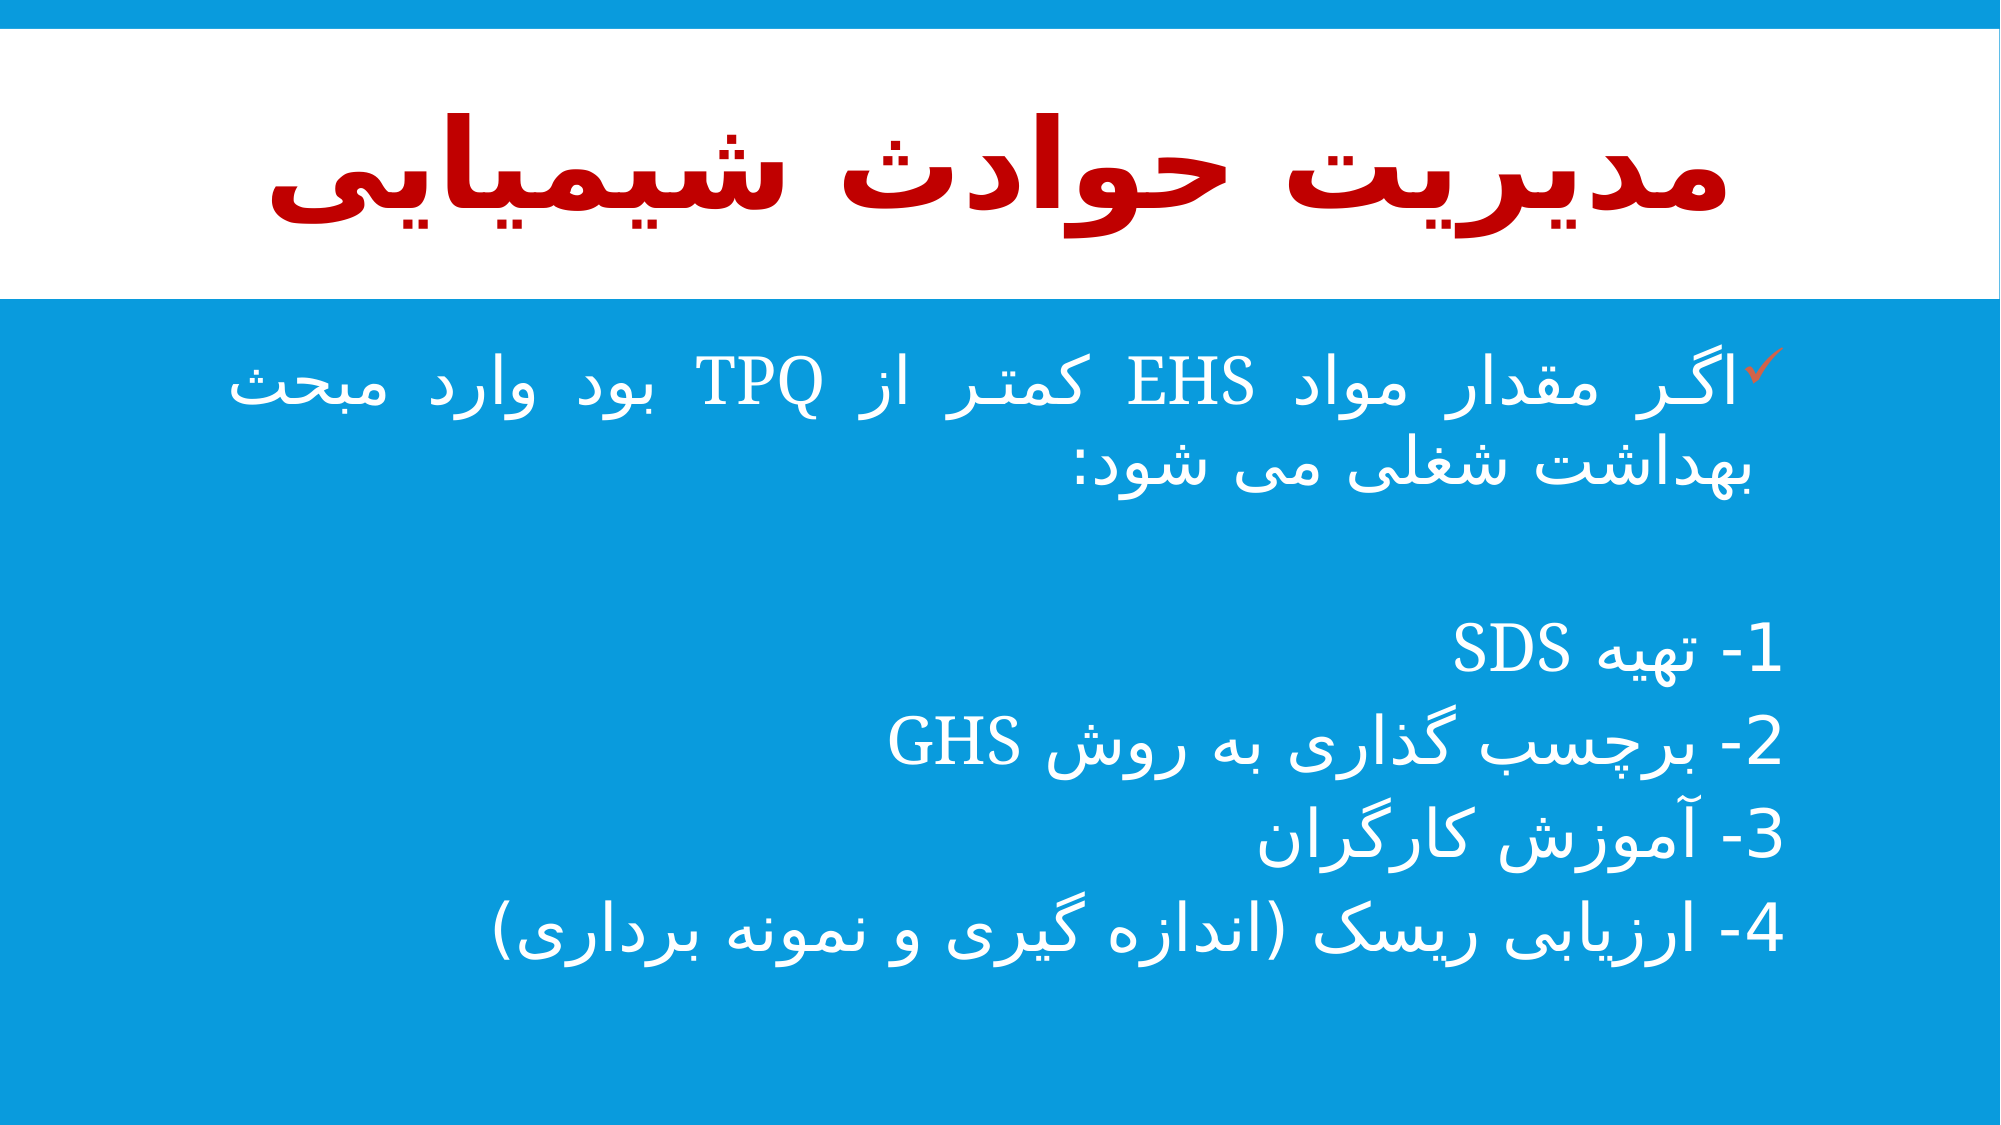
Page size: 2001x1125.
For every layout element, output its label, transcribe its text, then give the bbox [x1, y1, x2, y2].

title مدیریت حوادث شیمیایی [197, 46, 1803, 295]
list اگر مقدار مواد EHS کمتر از TPQ بود وارد مبحث بهداشت شغلی می شود: 1- تهیه SDS 2- برچسب گذاری به روش GHS 3- آموزش کارگران 4- ارزیابی ریسک (اندازه گیری و نمونه برداری) [197, 329, 1803, 1093]
